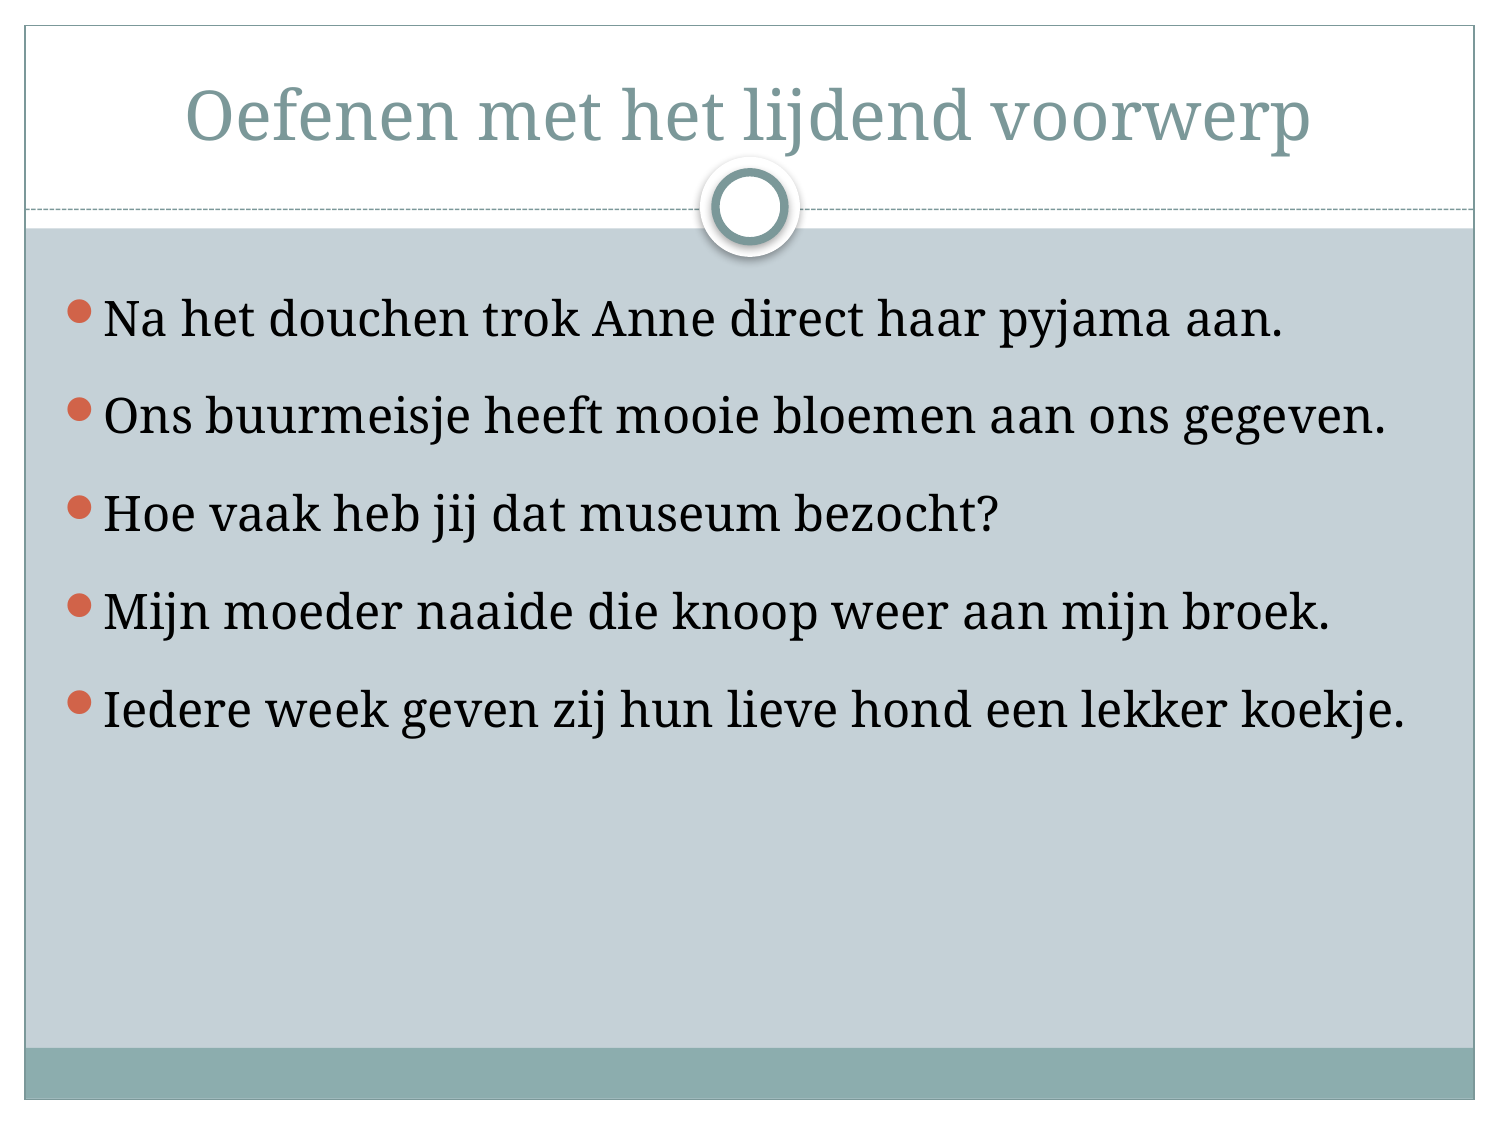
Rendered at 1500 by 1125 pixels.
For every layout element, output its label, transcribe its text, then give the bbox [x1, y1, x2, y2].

list Na het douchen trok Anne direct haar pyjama aan. Ons buurmeisje heeft mooie bloemen aan ons gegeven. Hoe vaak heb jij dat museum bezocht? Mijn moeder naaide die knoop weer aan mijn broek. Iedere week geven zij hun lieve hond een lekker koekje. [49, 250, 1445, 1001]
title Oefenen met het lijdend voorwerp [49, 37, 1450, 162]
